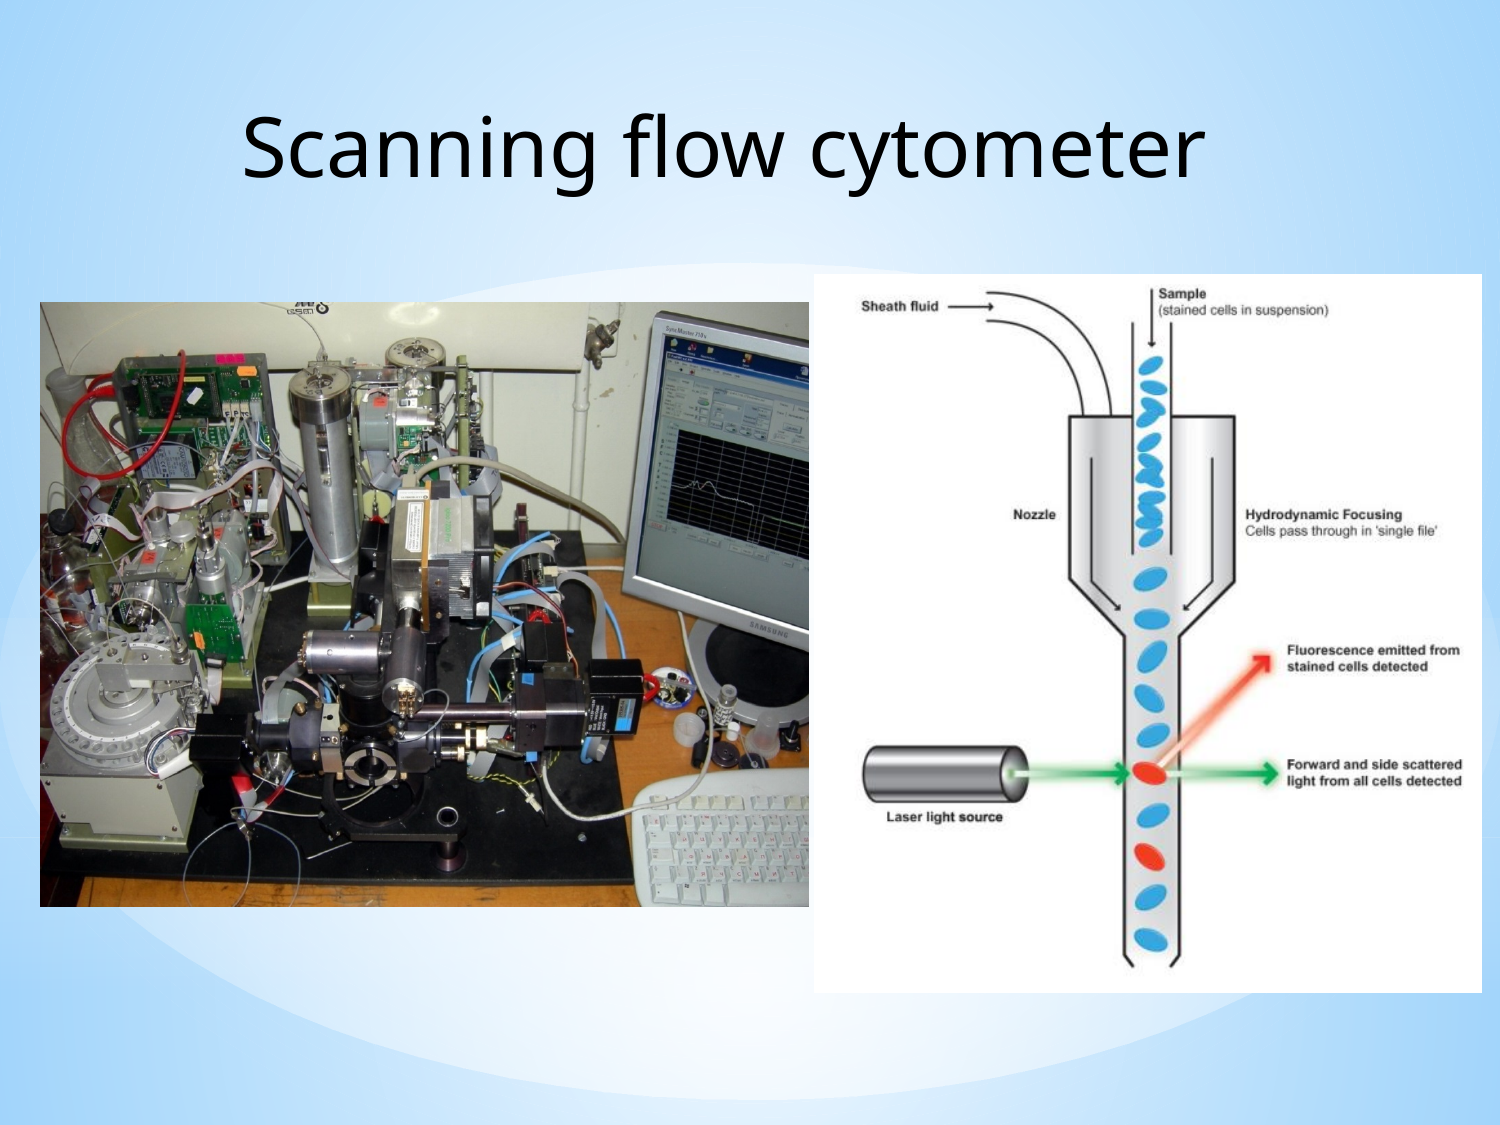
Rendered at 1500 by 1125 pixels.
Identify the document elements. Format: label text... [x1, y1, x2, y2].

picture [813, 274, 1483, 994]
text_box Scanning flow cytometer [226, 86, 1223, 202]
picture [39, 302, 810, 907]
